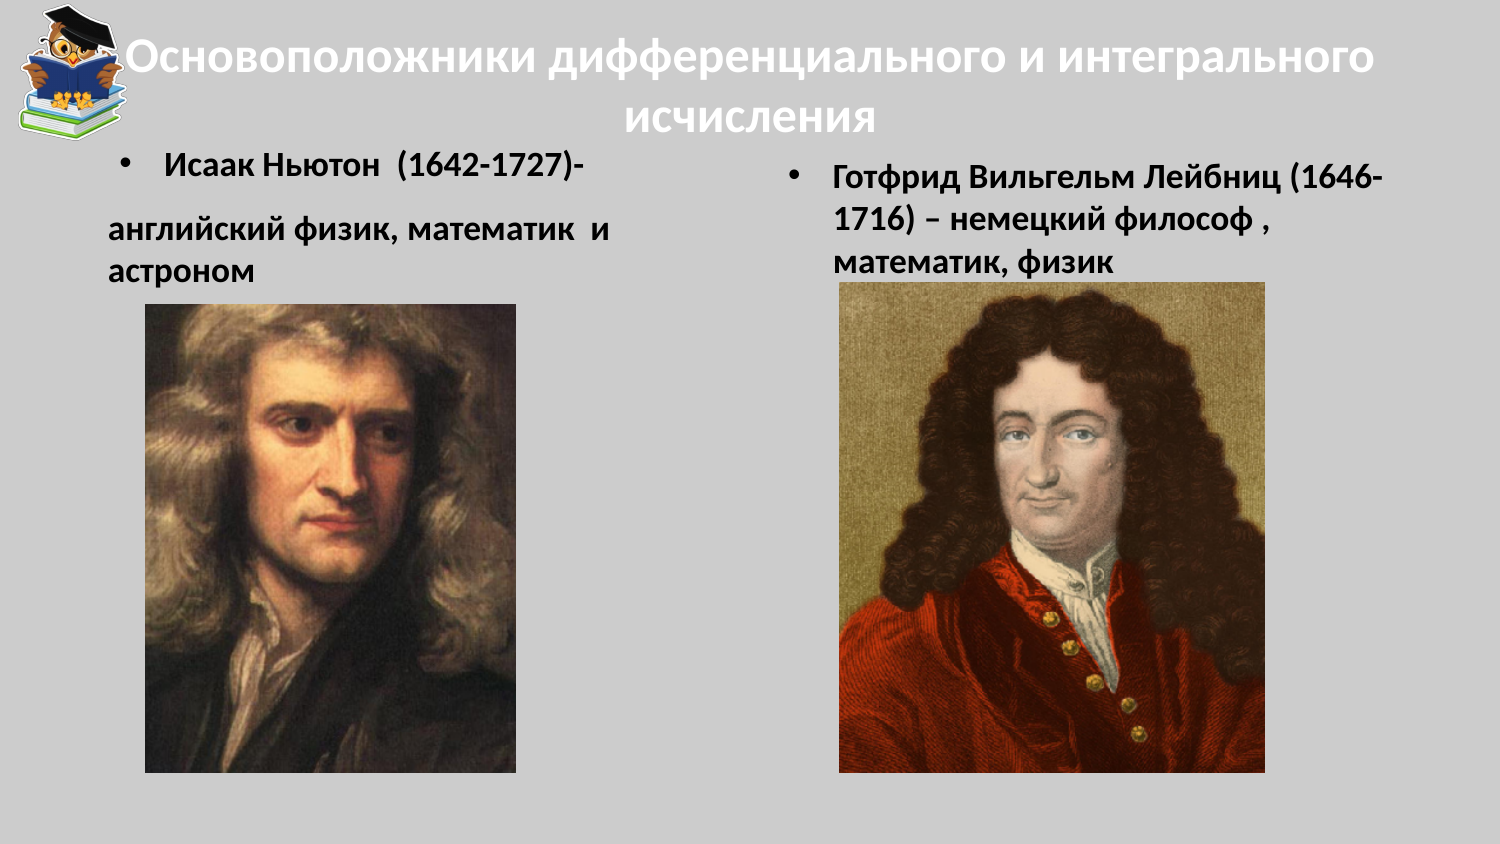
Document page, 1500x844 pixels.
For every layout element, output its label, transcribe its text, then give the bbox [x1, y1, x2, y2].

picture [839, 282, 1266, 773]
title Основоположники дифференциального и интегрального исчисления [150, 14, 1407, 113]
picture [144, 303, 517, 773]
list Исаак Ньютон (1642-1727)- английский физик, математик и астроном [92, 133, 737, 741]
list Готфрид Вильгельм Лейбниц (1646-1716) – немецкий философ , математик, физик [761, 145, 1459, 741]
picture [0, 0, 146, 146]
